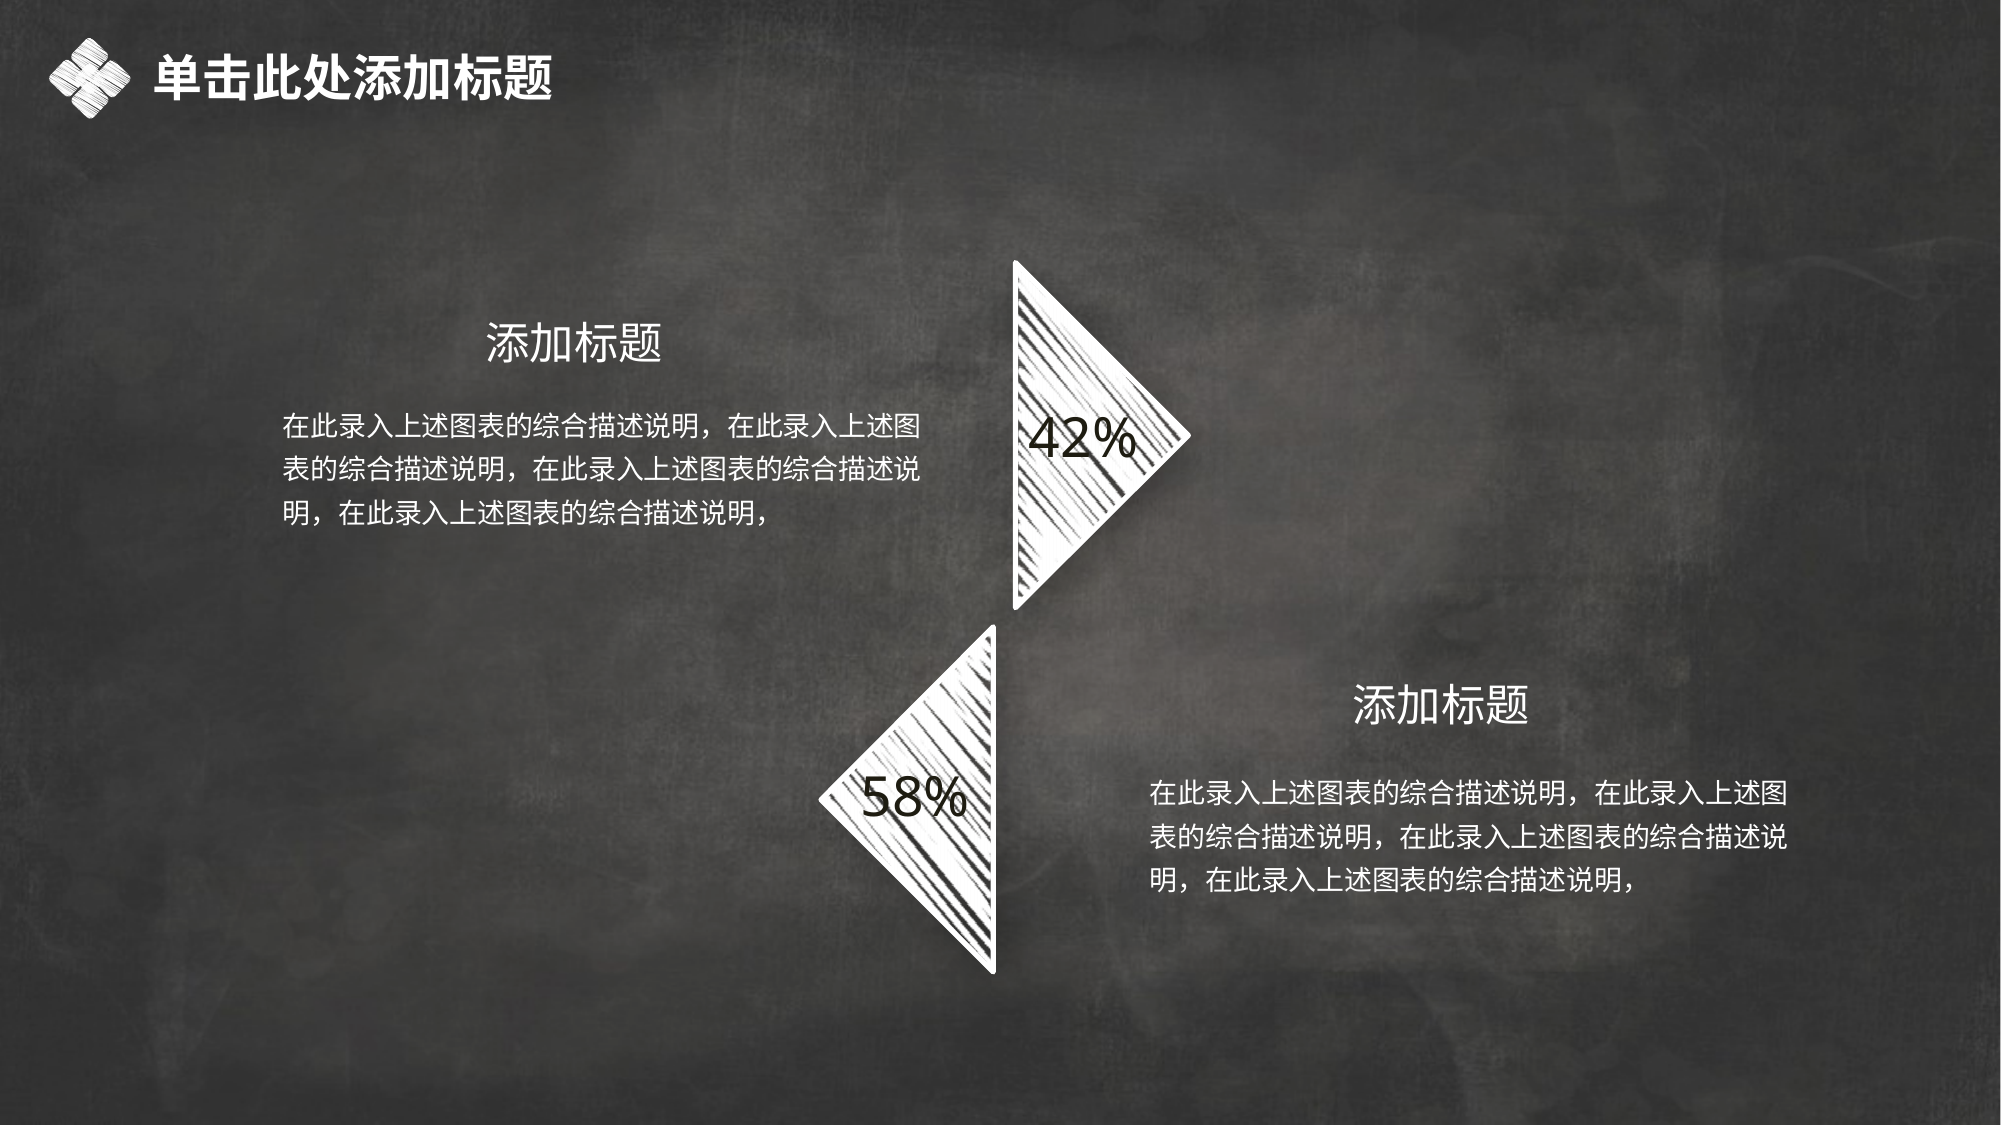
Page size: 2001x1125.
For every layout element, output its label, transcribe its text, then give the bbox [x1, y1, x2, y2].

text_box 在此录入上述图表的综合描述说明，在此录入上述图表的综合描述说明，在此录入上述图表的综合描述说明，在此录入上述图表的综合描述说明， [1135, 758, 1812, 904]
text_box 在此录入上述图表的综合描述说明，在此录入上述图表的综合描述说明，在此录入上述图表的综合描述说明，在此录入上述图表的综合描述说明， [268, 391, 945, 537]
picture [84, 115, 96, 119]
text_box [1013, 260, 1150, 394]
text_box 添加标题 [1337, 669, 1546, 738]
picture [127, 73, 131, 84]
text_box 58% [845, 753, 986, 836]
text_box 添加标题 [470, 307, 678, 376]
text_box [818, 772, 845, 827]
text_box [1013, 476, 1151, 610]
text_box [0, 0, 2001, 1125]
text_box [1154, 398, 1191, 473]
text_box 单击此处添加标题 [137, 38, 568, 114]
text_box 42% [1013, 394, 1154, 476]
text_box [854, 624, 996, 974]
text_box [52, 41, 127, 115]
